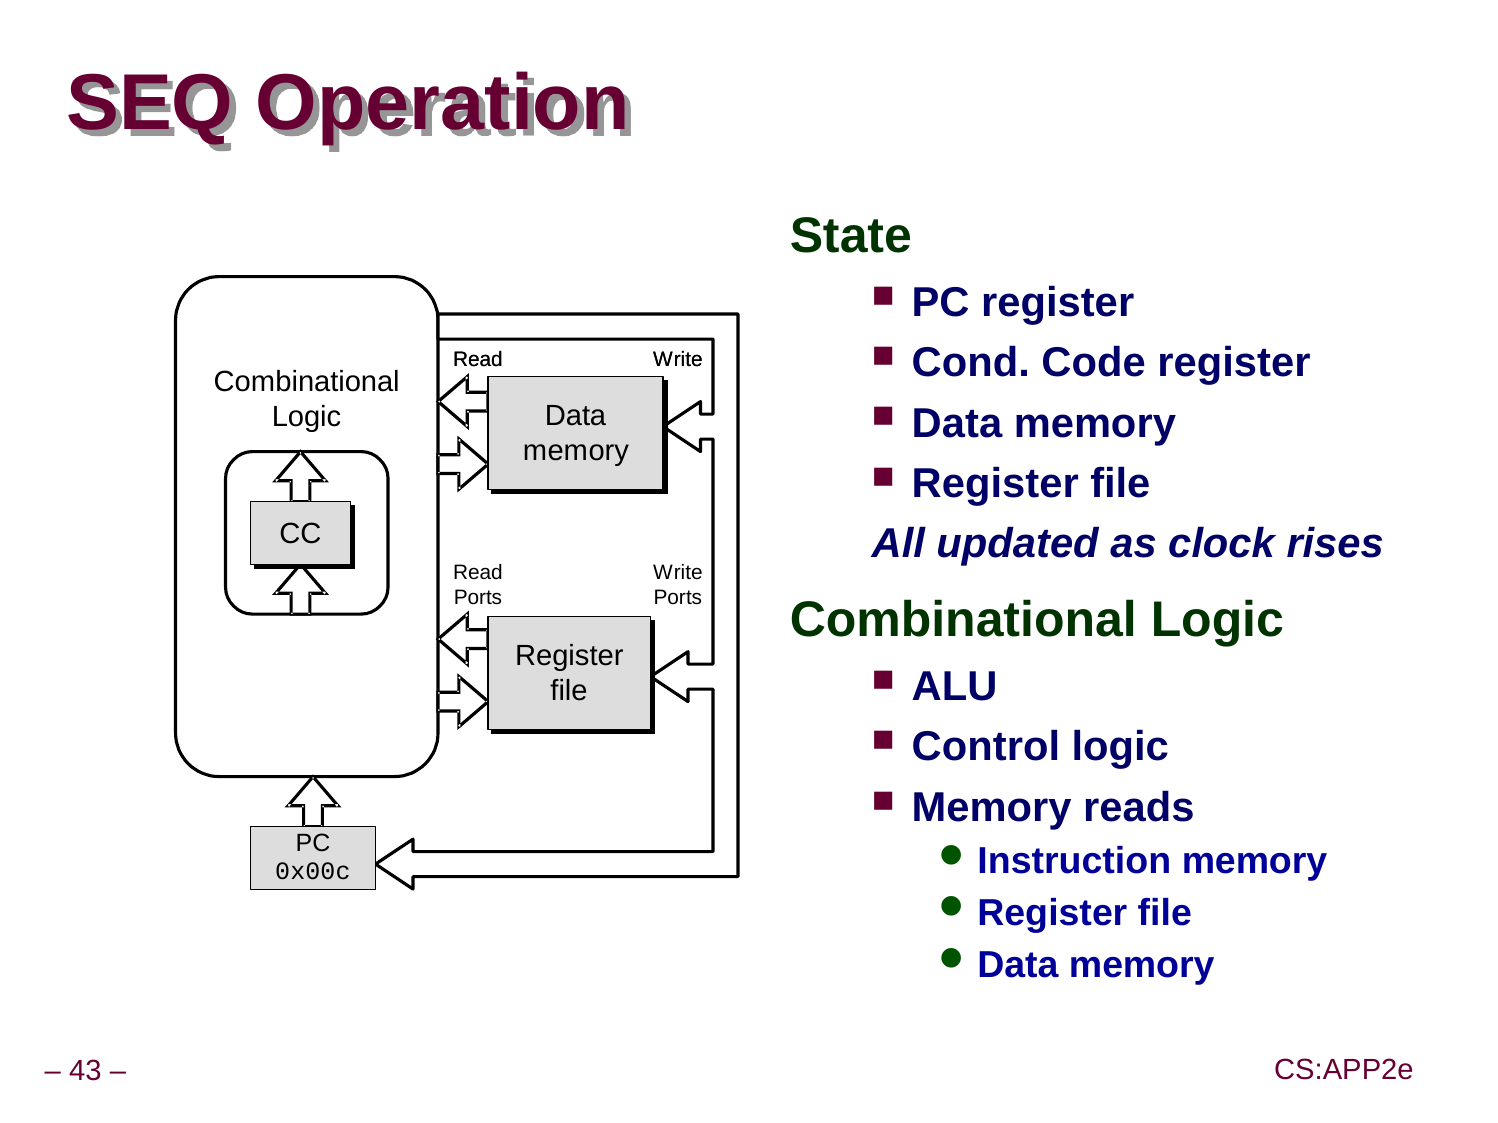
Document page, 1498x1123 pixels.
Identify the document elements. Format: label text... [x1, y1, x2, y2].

title SEQ Operation [66, 40, 1495, 169]
picture [173, 274, 743, 894]
list State PC register Cond. Code register Data memory Register file All updated as clock rises Combinational Logic ALU Control logic Memory reads Instruction memory Register file Data memory [774, 199, 1409, 1056]
